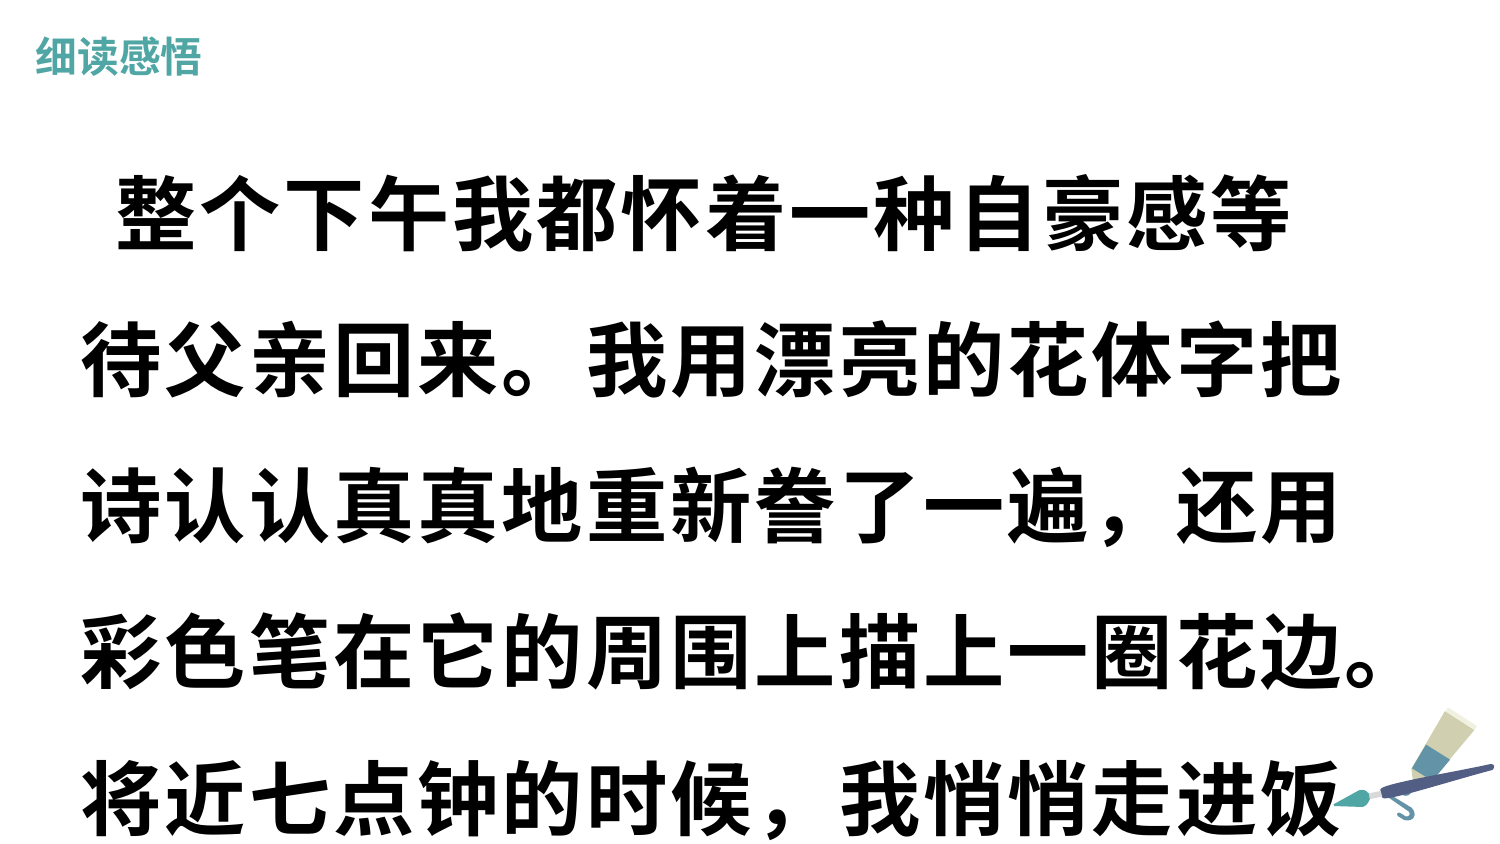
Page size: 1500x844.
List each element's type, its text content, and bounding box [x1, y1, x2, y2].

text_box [1358, 708, 1481, 844]
list 整个下午我都怀着一种自豪感等待父亲回来。我用漂亮的花体字把诗认认真真地重新誊了一遍，还用彩色笔在它的周围上描上一圈花边。将近七点钟的时候，我悄悄走进饭厅，满怀信心地把它放在餐桌父亲的位置上。 [41, 108, 1365, 801]
text_box 细读感悟 [24, 25, 261, 87]
